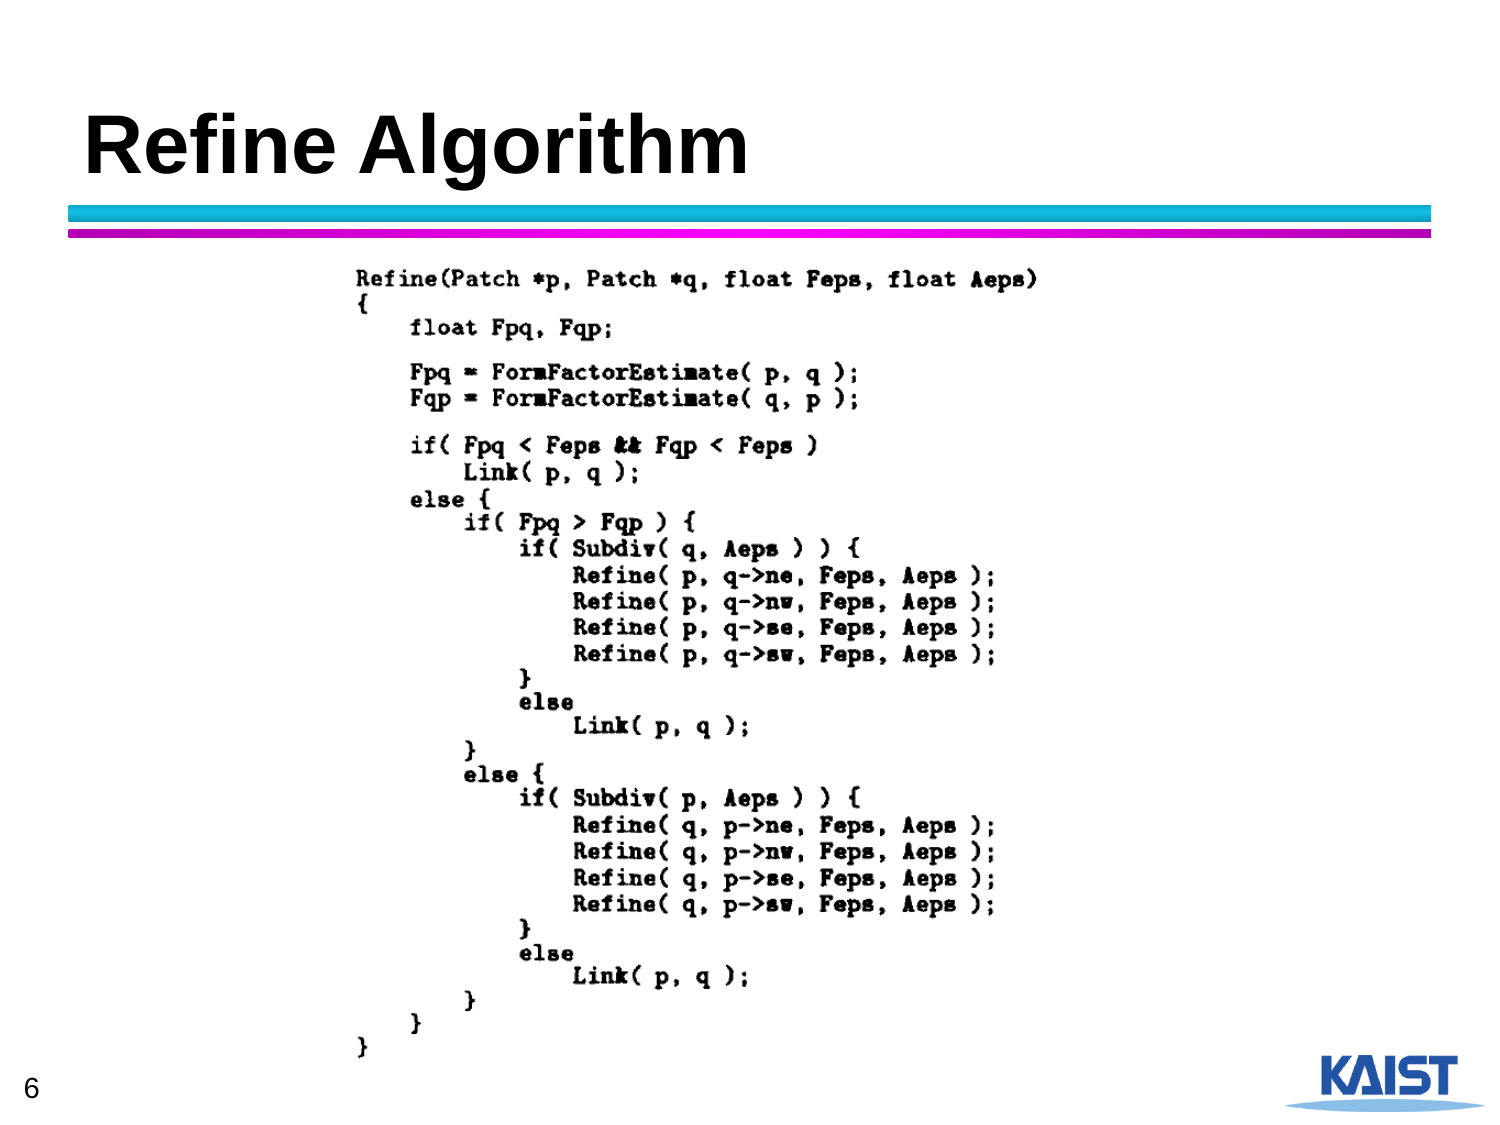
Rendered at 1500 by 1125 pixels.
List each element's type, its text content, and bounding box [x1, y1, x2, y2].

picture [339, 260, 1046, 1067]
title Refine Algorithm [68, 48, 1428, 199]
picture [1284, 1055, 1485, 1112]
